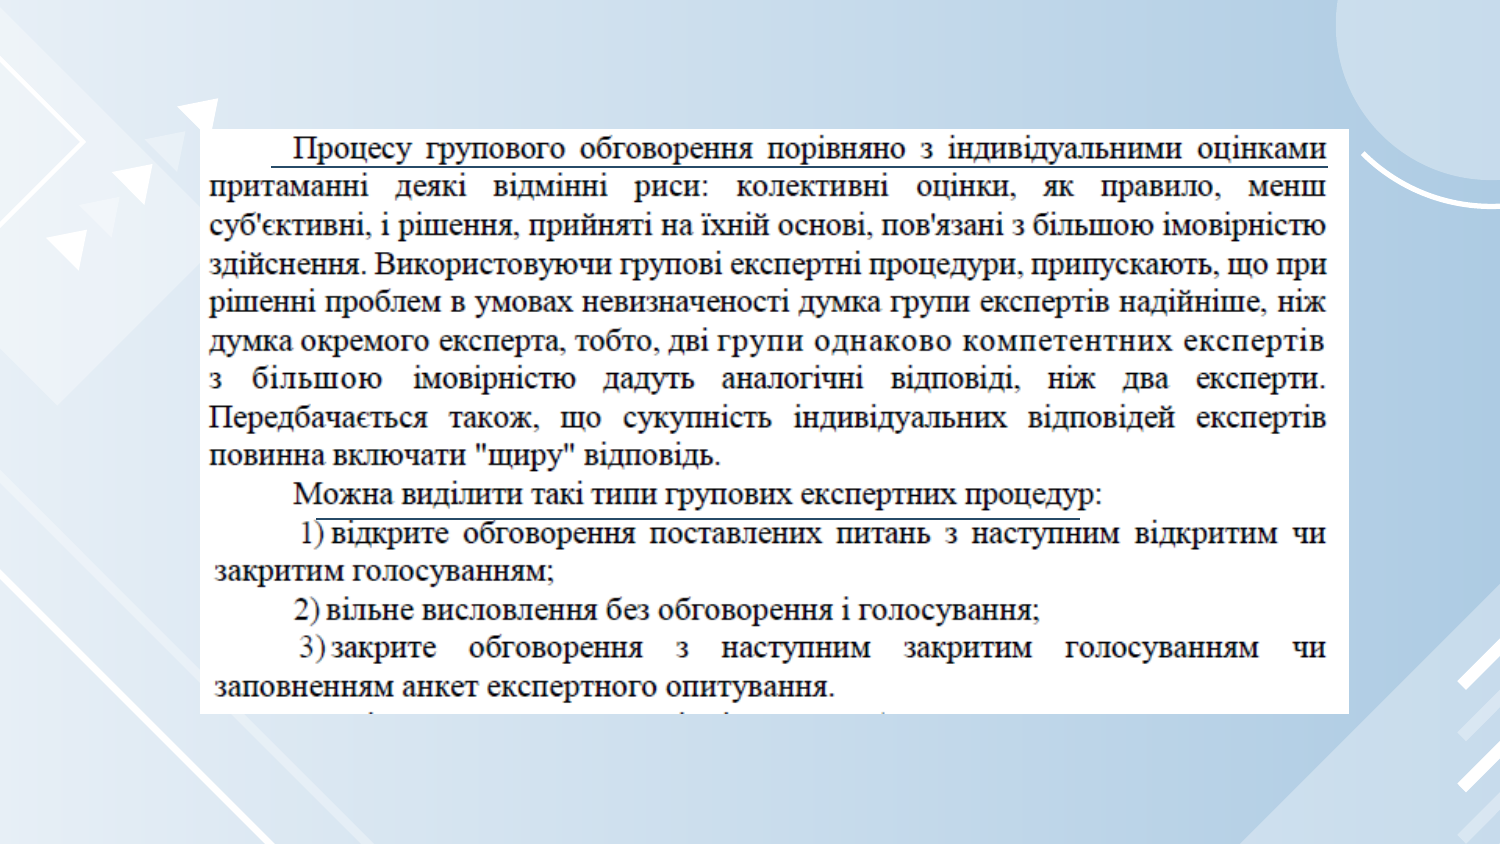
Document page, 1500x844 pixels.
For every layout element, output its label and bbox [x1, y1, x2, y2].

picture [200, 129, 1350, 715]
